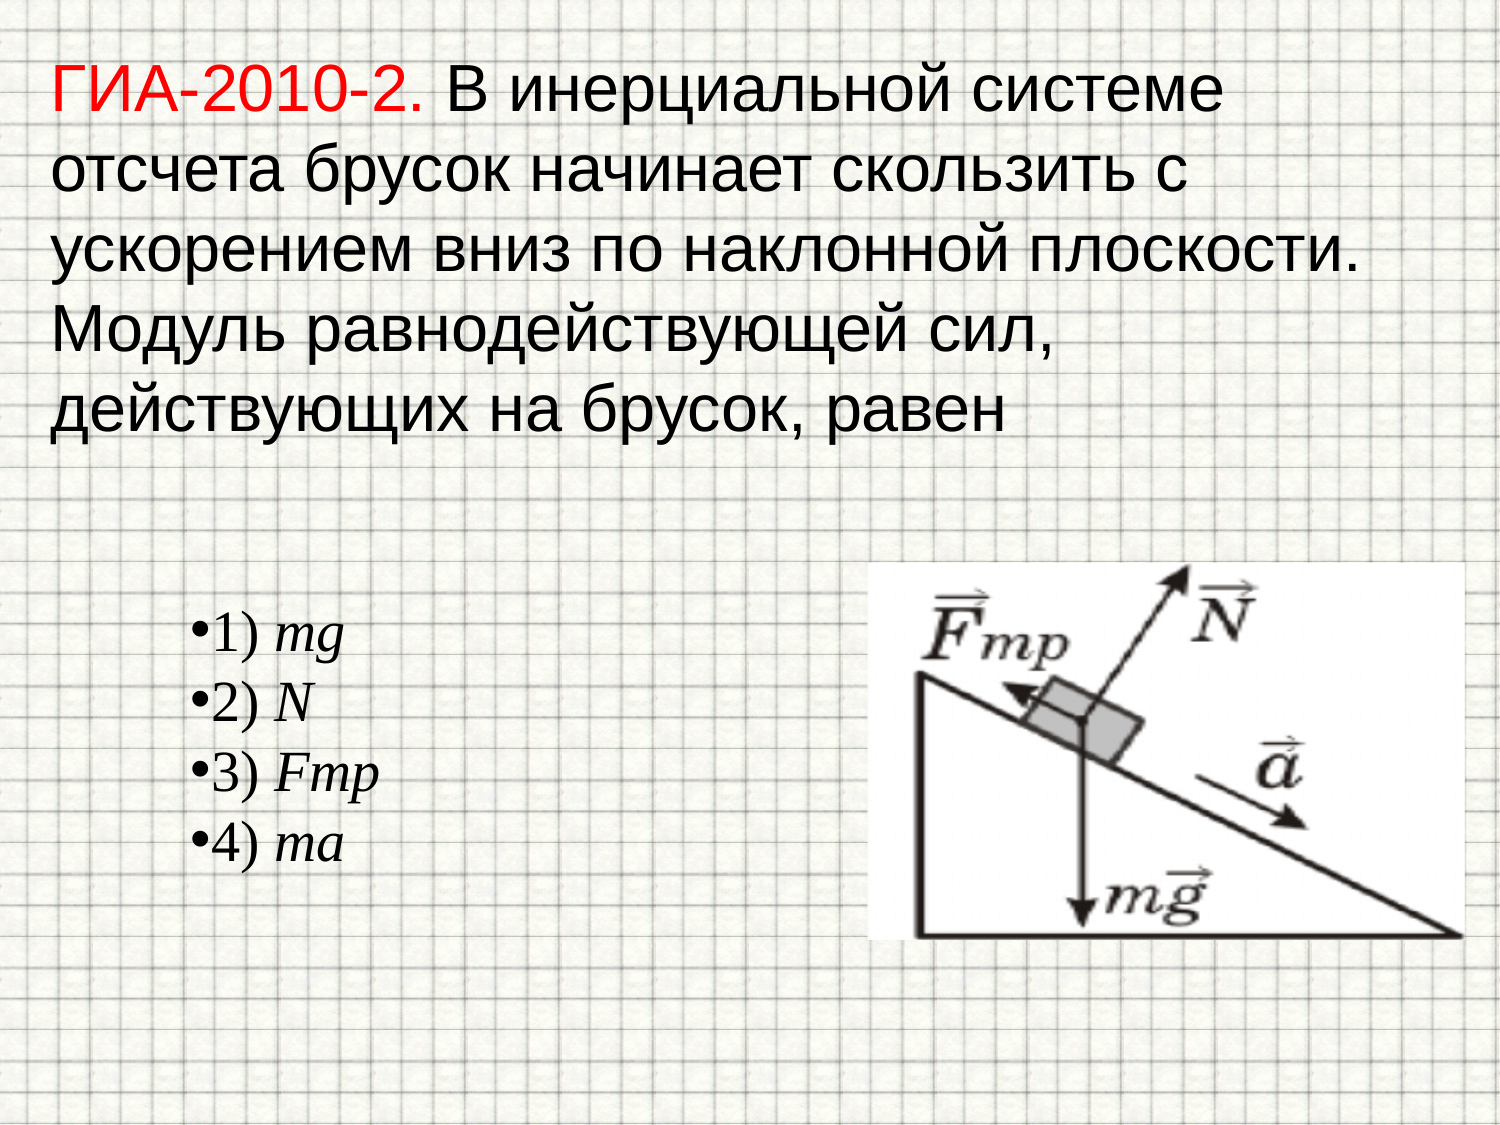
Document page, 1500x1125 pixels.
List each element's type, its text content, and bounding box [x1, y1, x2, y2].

picture [0, 0, 1500, 1125]
title ГИА-2010-2. В инерциальной системе отсчета брусок начинает скользить с ускорением вниз по наклонной плоскости. Модуль равнодействующей сил, действующих на брусок, равен [35, 45, 1430, 446]
text_box 1) mg 2) N 3) Fтр 4) ma [175, 585, 622, 881]
